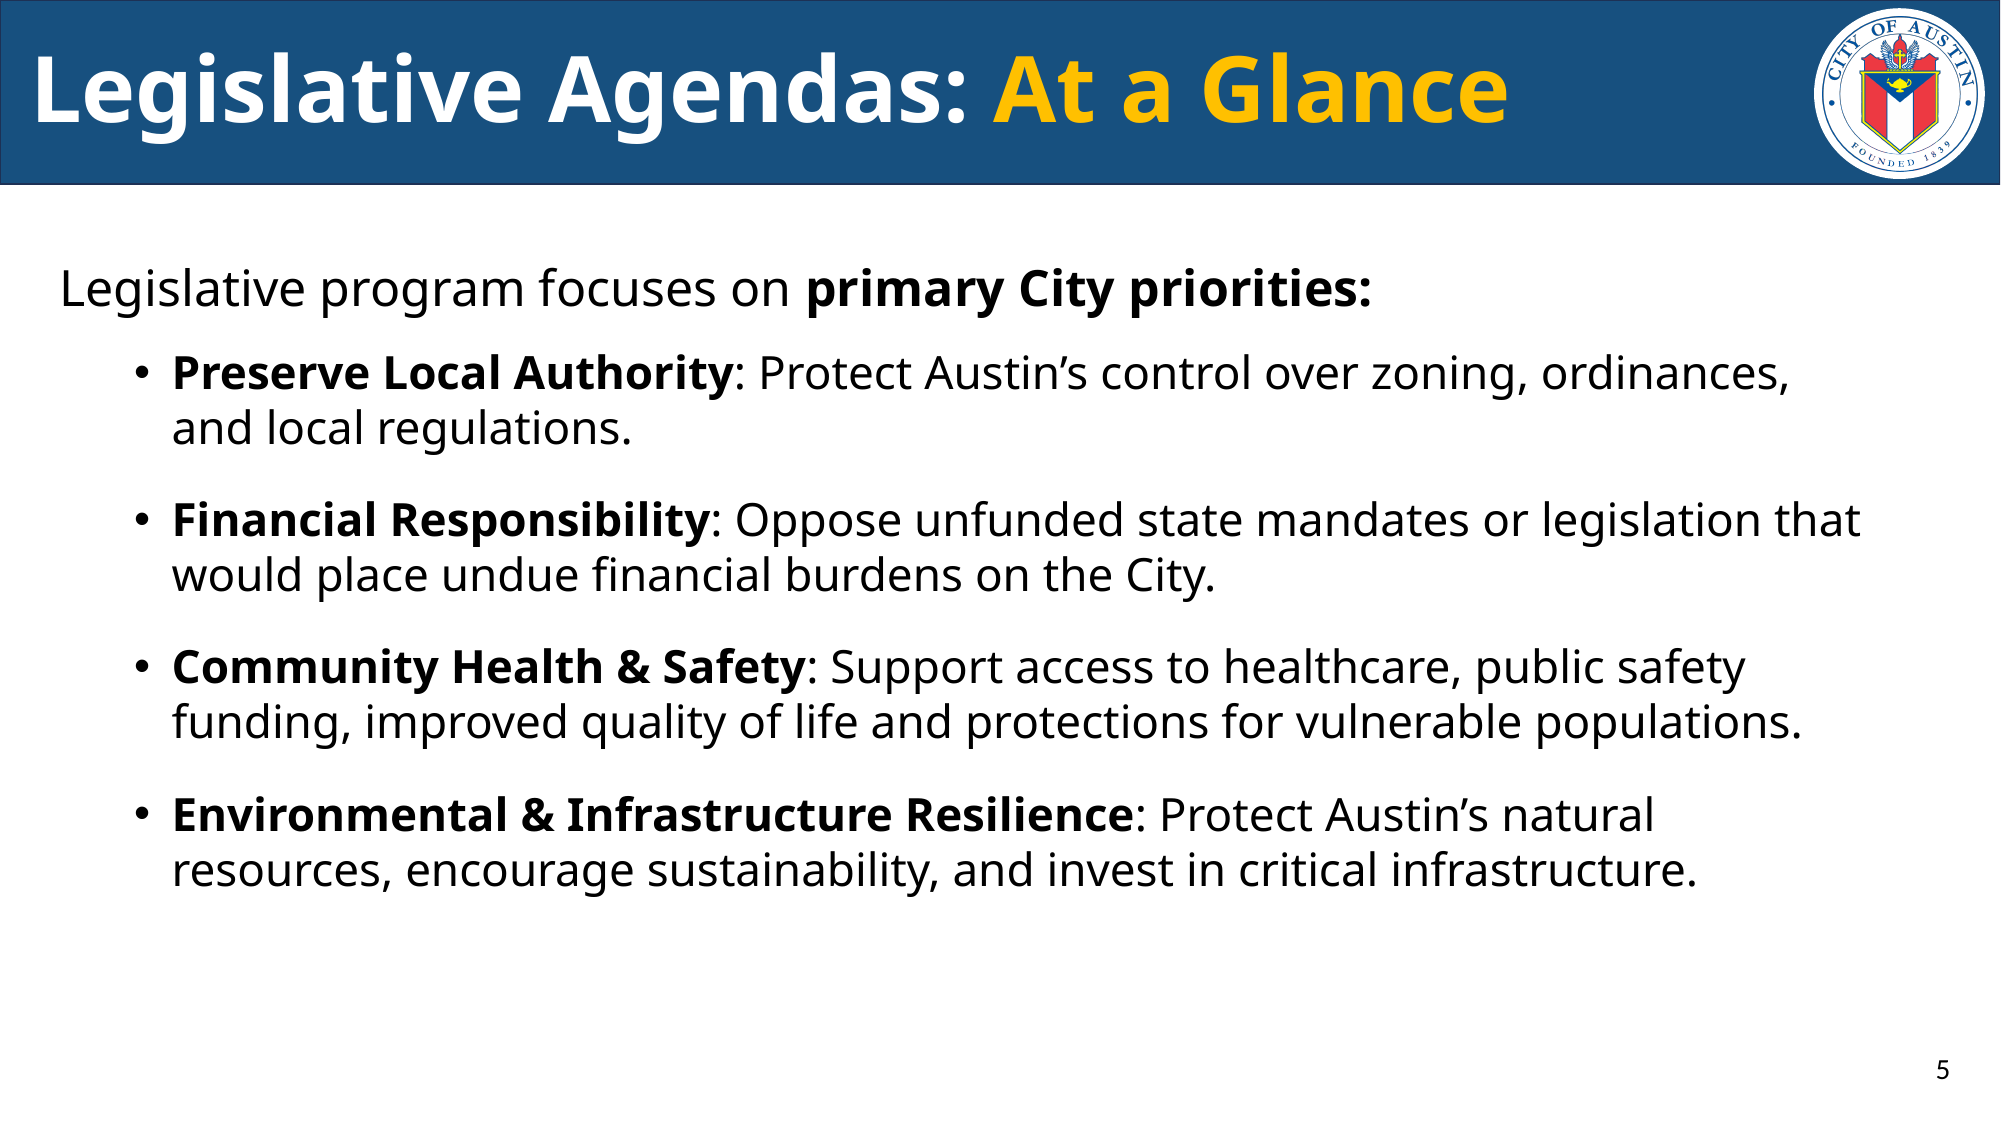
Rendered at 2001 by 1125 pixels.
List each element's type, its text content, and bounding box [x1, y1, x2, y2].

slide_number 4 [1515, 1042, 1966, 1103]
picture [1822, 16, 1978, 172]
list Legislative program focuses on primary City priorities: Preserve Local Authority: Protect Austin’s control over zoning, ordinances, and local regulations. Financial Responsibility: Oppose unfunded state mandates or legislation that would place undue financial burdens on the City. Community Health & Safety: Support access to healthcare, public safety funding, improved quality of life and protections for vulnerable populations. Environmental & Infrastructure Resilience: Protect Austin’s natural resources, encourage sustainability, and invest in critical infrastructure. [44, 248, 1890, 1064]
title Legislative Agendas: At a Glance [15, 8, 1741, 178]
